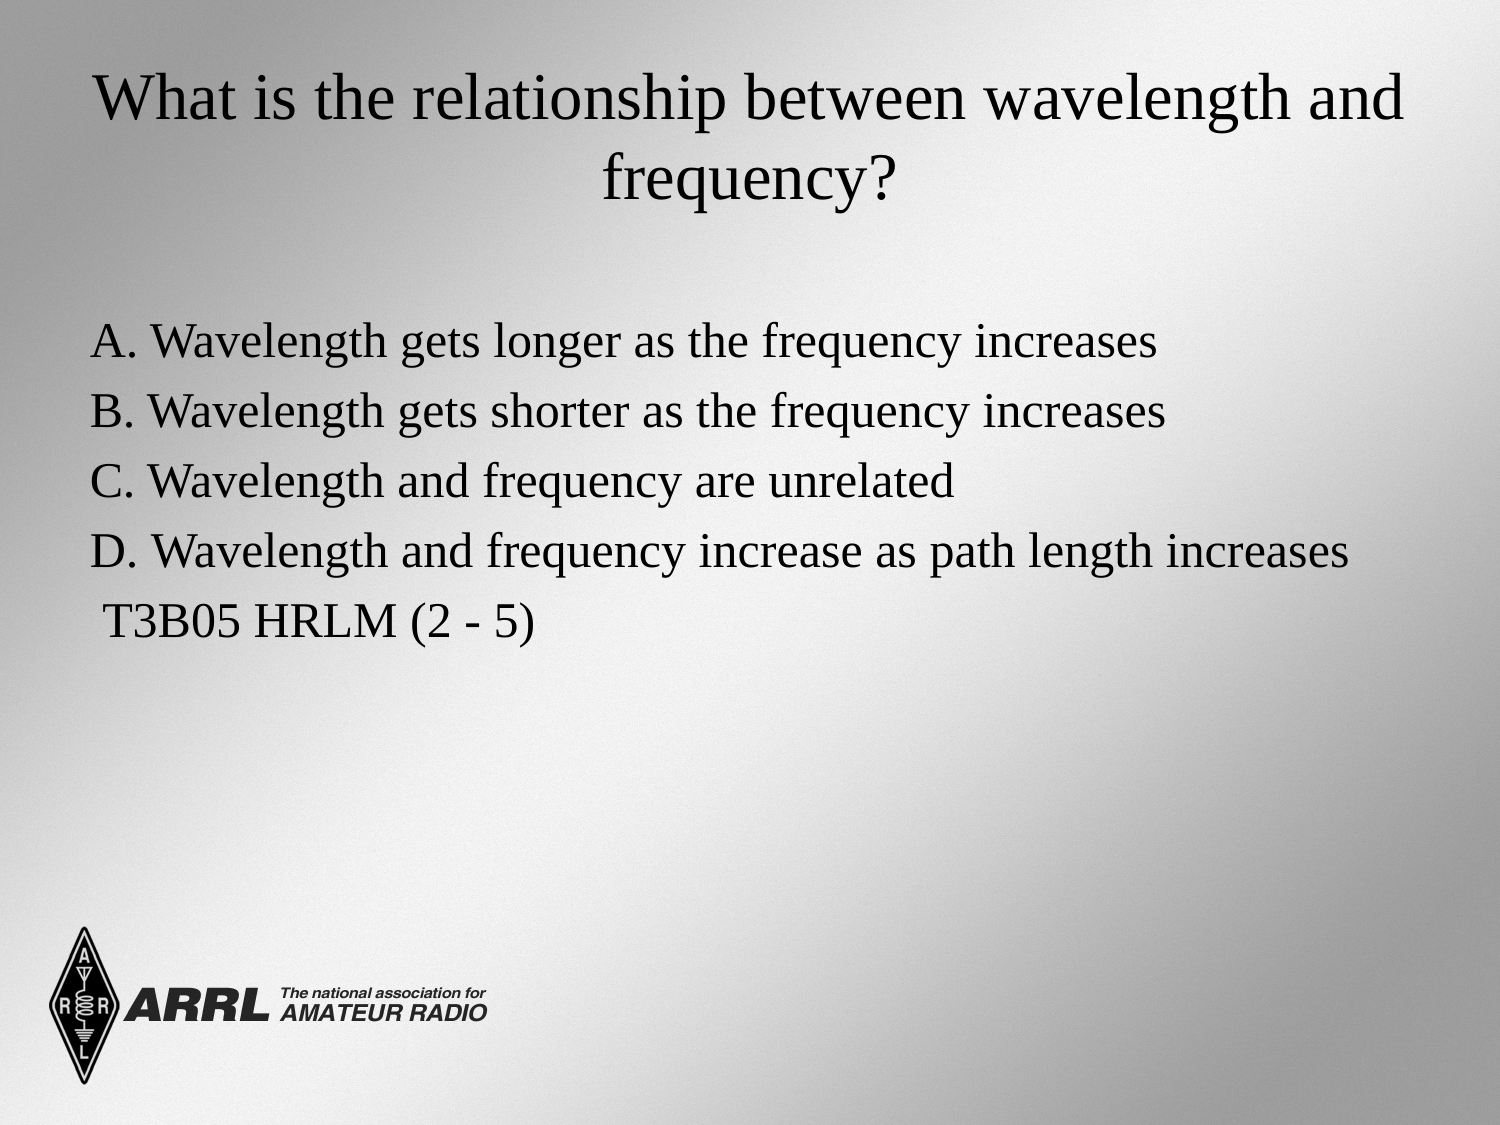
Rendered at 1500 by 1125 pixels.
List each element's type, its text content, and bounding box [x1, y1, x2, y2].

picture [0, 0, 1500, 1125]
title What is the relationship between wavelength and frequency? [75, 45, 1425, 233]
list A. Wavelength gets longer as the frequency increases B. Wavelength gets shorter as the frequency increases C. Wavelength and frequency are unrelated D. Wavelength and frequency increase as path length increases T3B05 HRLM (2 - 5) [75, 299, 1425, 1005]
